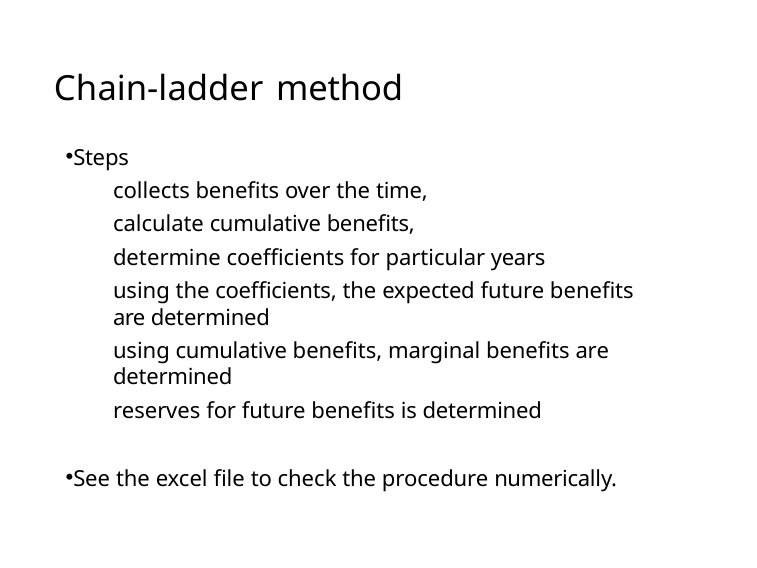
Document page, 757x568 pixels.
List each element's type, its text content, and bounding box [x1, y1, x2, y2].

list Steps collects benefits over the time, calculate cumulative benefits, determine coefficients for particular years using the coefficients, the expected future benefits are determined using cumulative benefits, marginal benefits are determined reserves for future benefits is determined See the excel file to check the procedure numerically. [65, 133, 718, 491]
title Chain-ladder method [51, 36, 705, 134]
